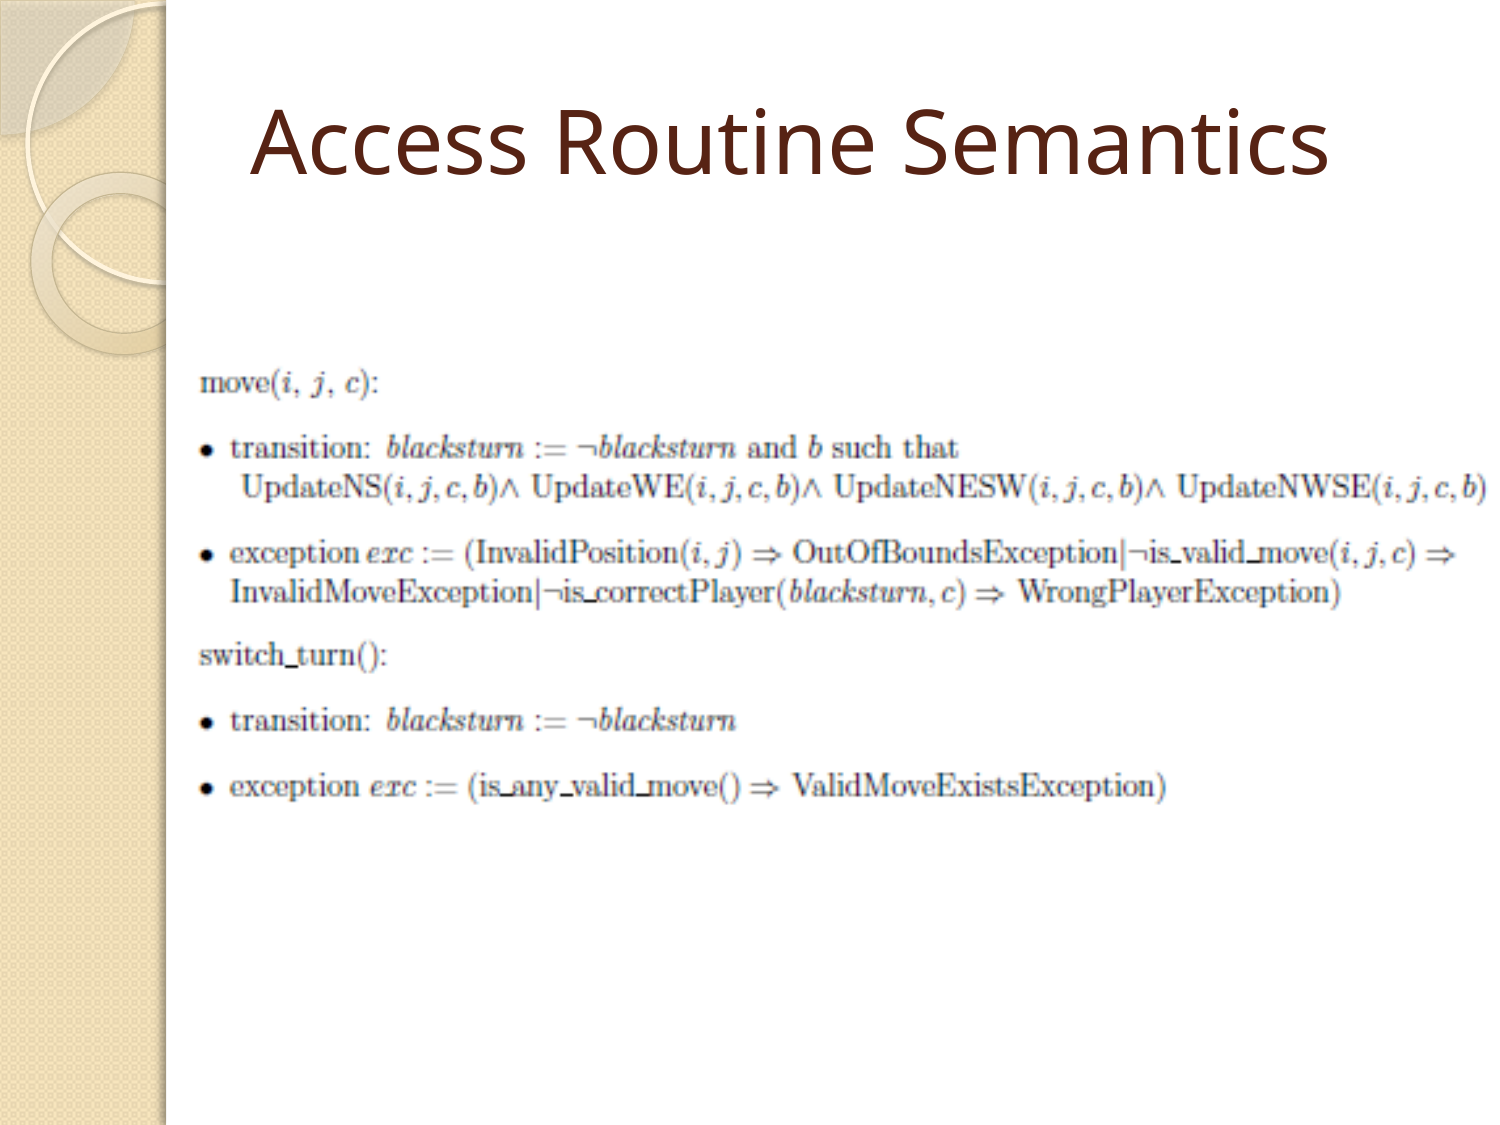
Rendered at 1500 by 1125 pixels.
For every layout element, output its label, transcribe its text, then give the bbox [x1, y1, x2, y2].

picture [181, 362, 1499, 826]
title Access Routine Semantics [235, 45, 1466, 233]
